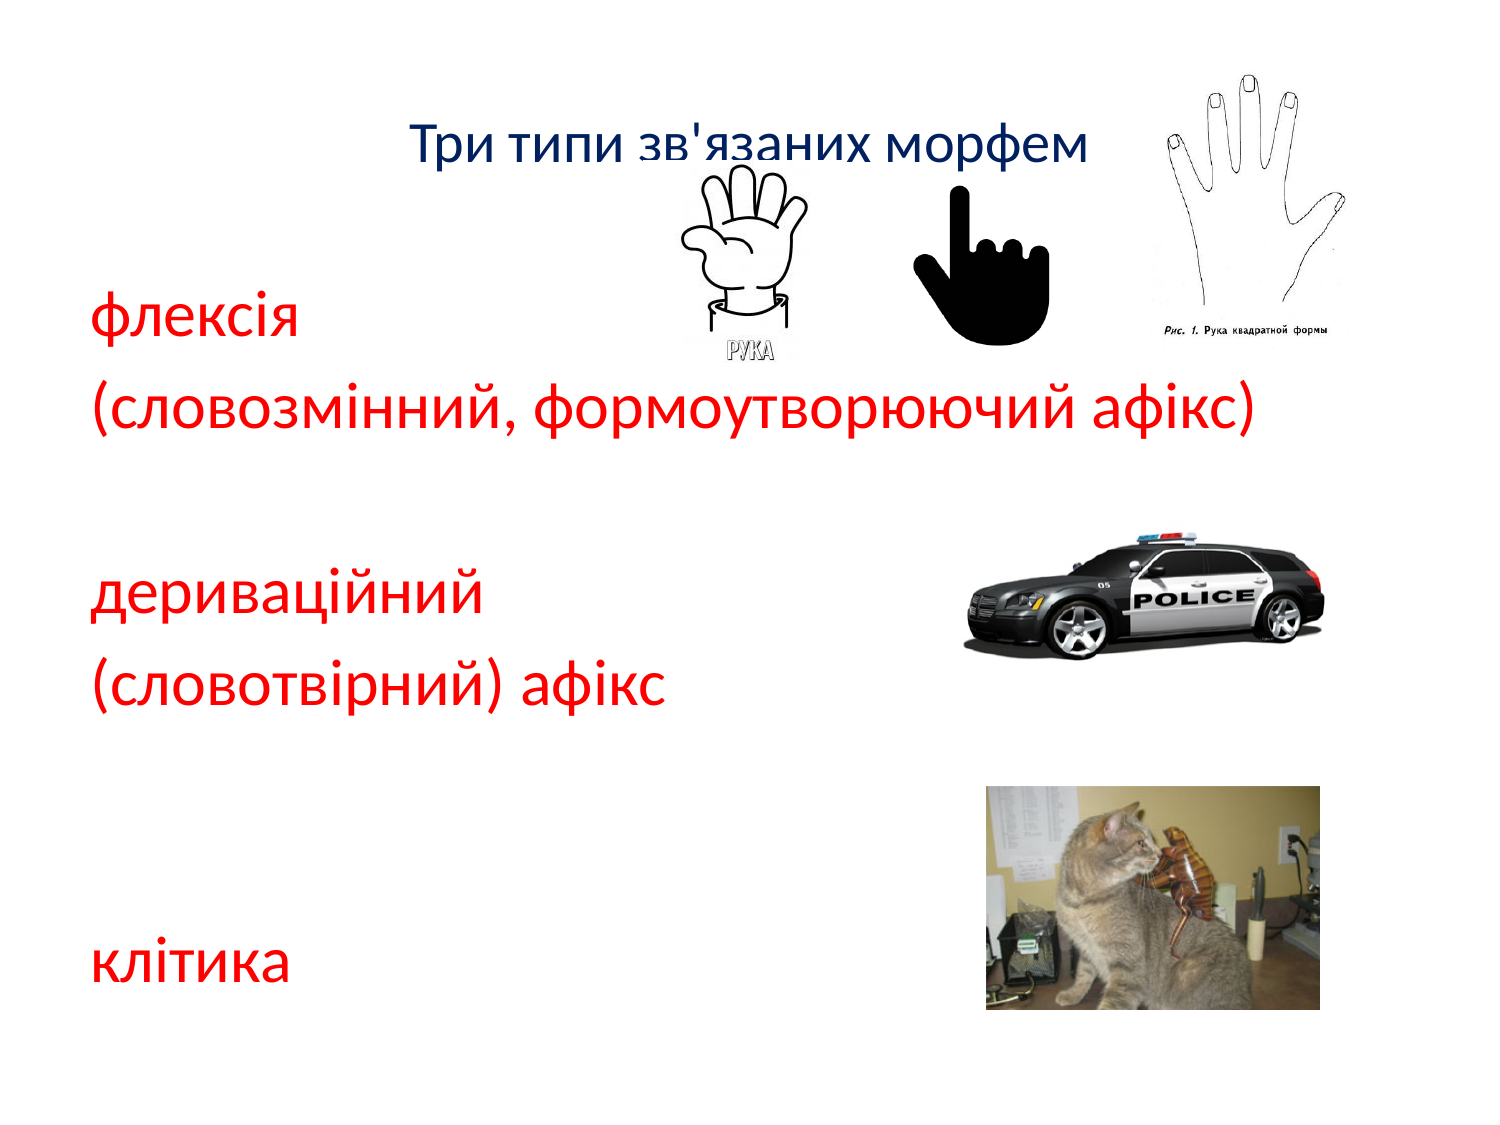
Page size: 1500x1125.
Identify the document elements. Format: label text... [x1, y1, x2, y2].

picture [643, 160, 846, 363]
picture [1151, 66, 1351, 351]
picture [903, 172, 1079, 348]
picture [985, 786, 1320, 1010]
picture [962, 467, 1330, 720]
title Три типи зв'язаних морфем [75, 45, 1425, 233]
list флексія (словозмінний, формоутворюючий афікс) дериваційний (словотвірний) афікс клітика [75, 262, 1425, 1005]
